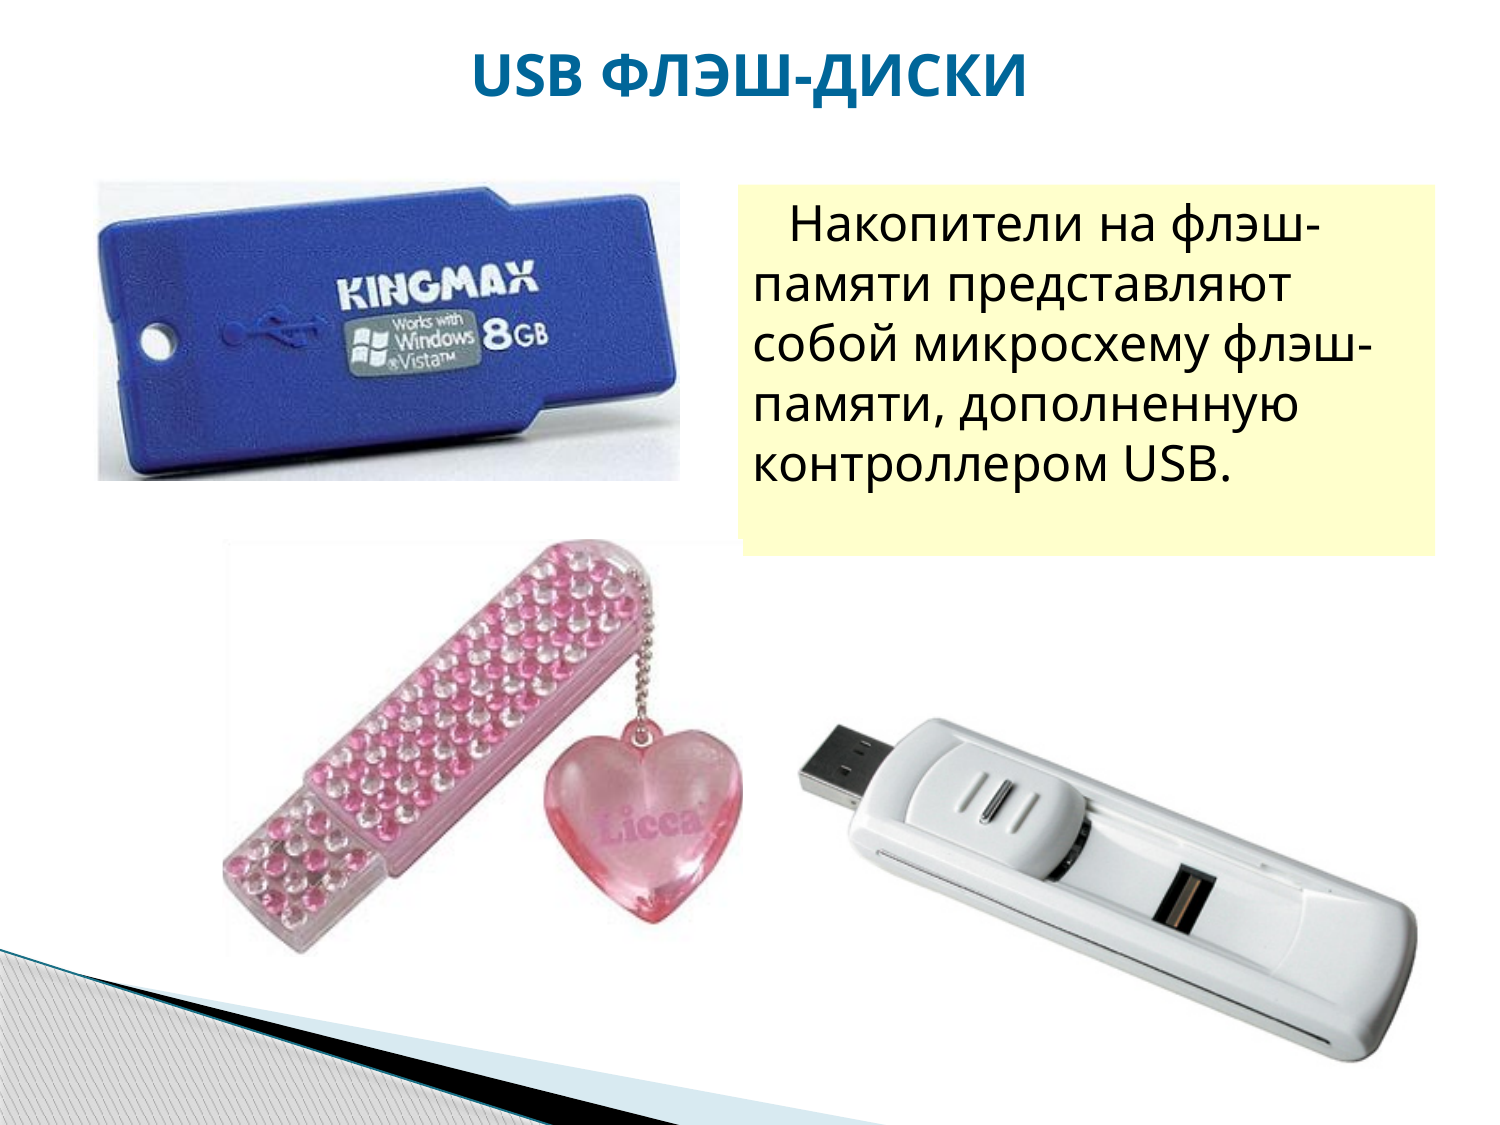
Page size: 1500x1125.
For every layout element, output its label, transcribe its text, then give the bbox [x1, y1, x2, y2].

picture [93, 152, 680, 481]
text_box USB ФЛЭШ-ДИСКИ [0, 31, 1500, 116]
picture [784, 691, 1434, 1086]
picture [222, 538, 744, 957]
text_box Накопители на флэш-памяти представляют собой микросхему флэш-памяти, дополненную контроллером USB. [738, 184, 1436, 556]
